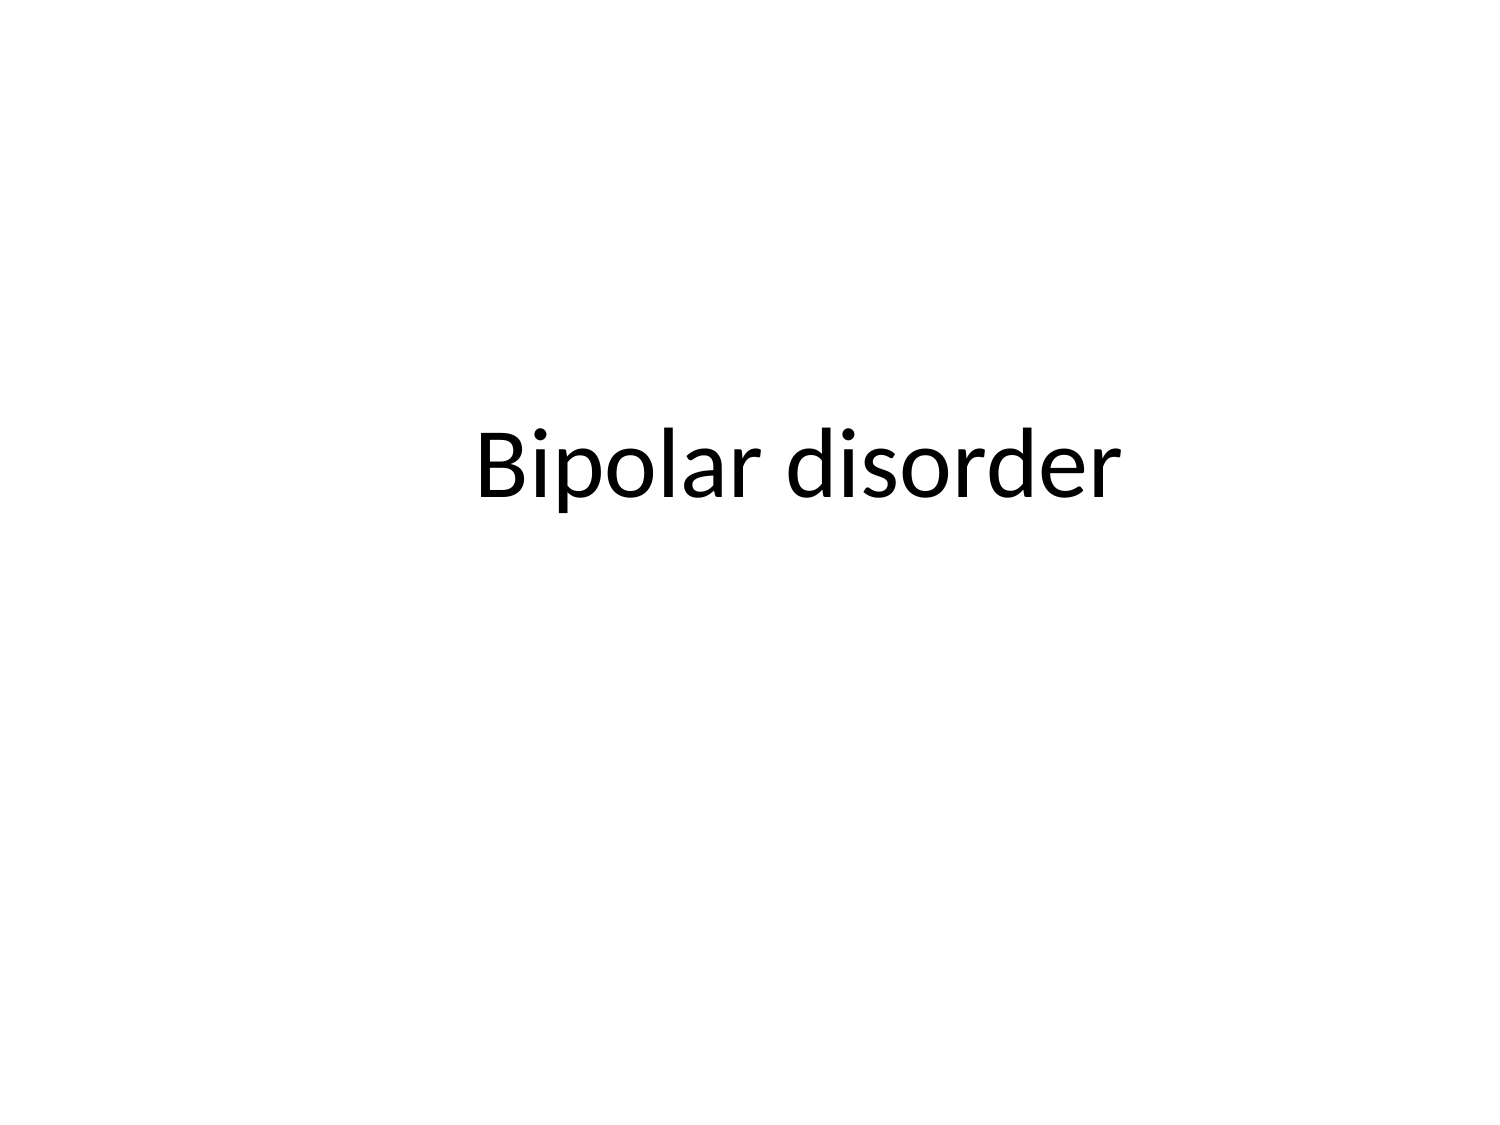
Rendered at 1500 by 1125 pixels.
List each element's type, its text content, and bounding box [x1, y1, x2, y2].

title Bipolar disorder [128, 222, 1471, 692]
